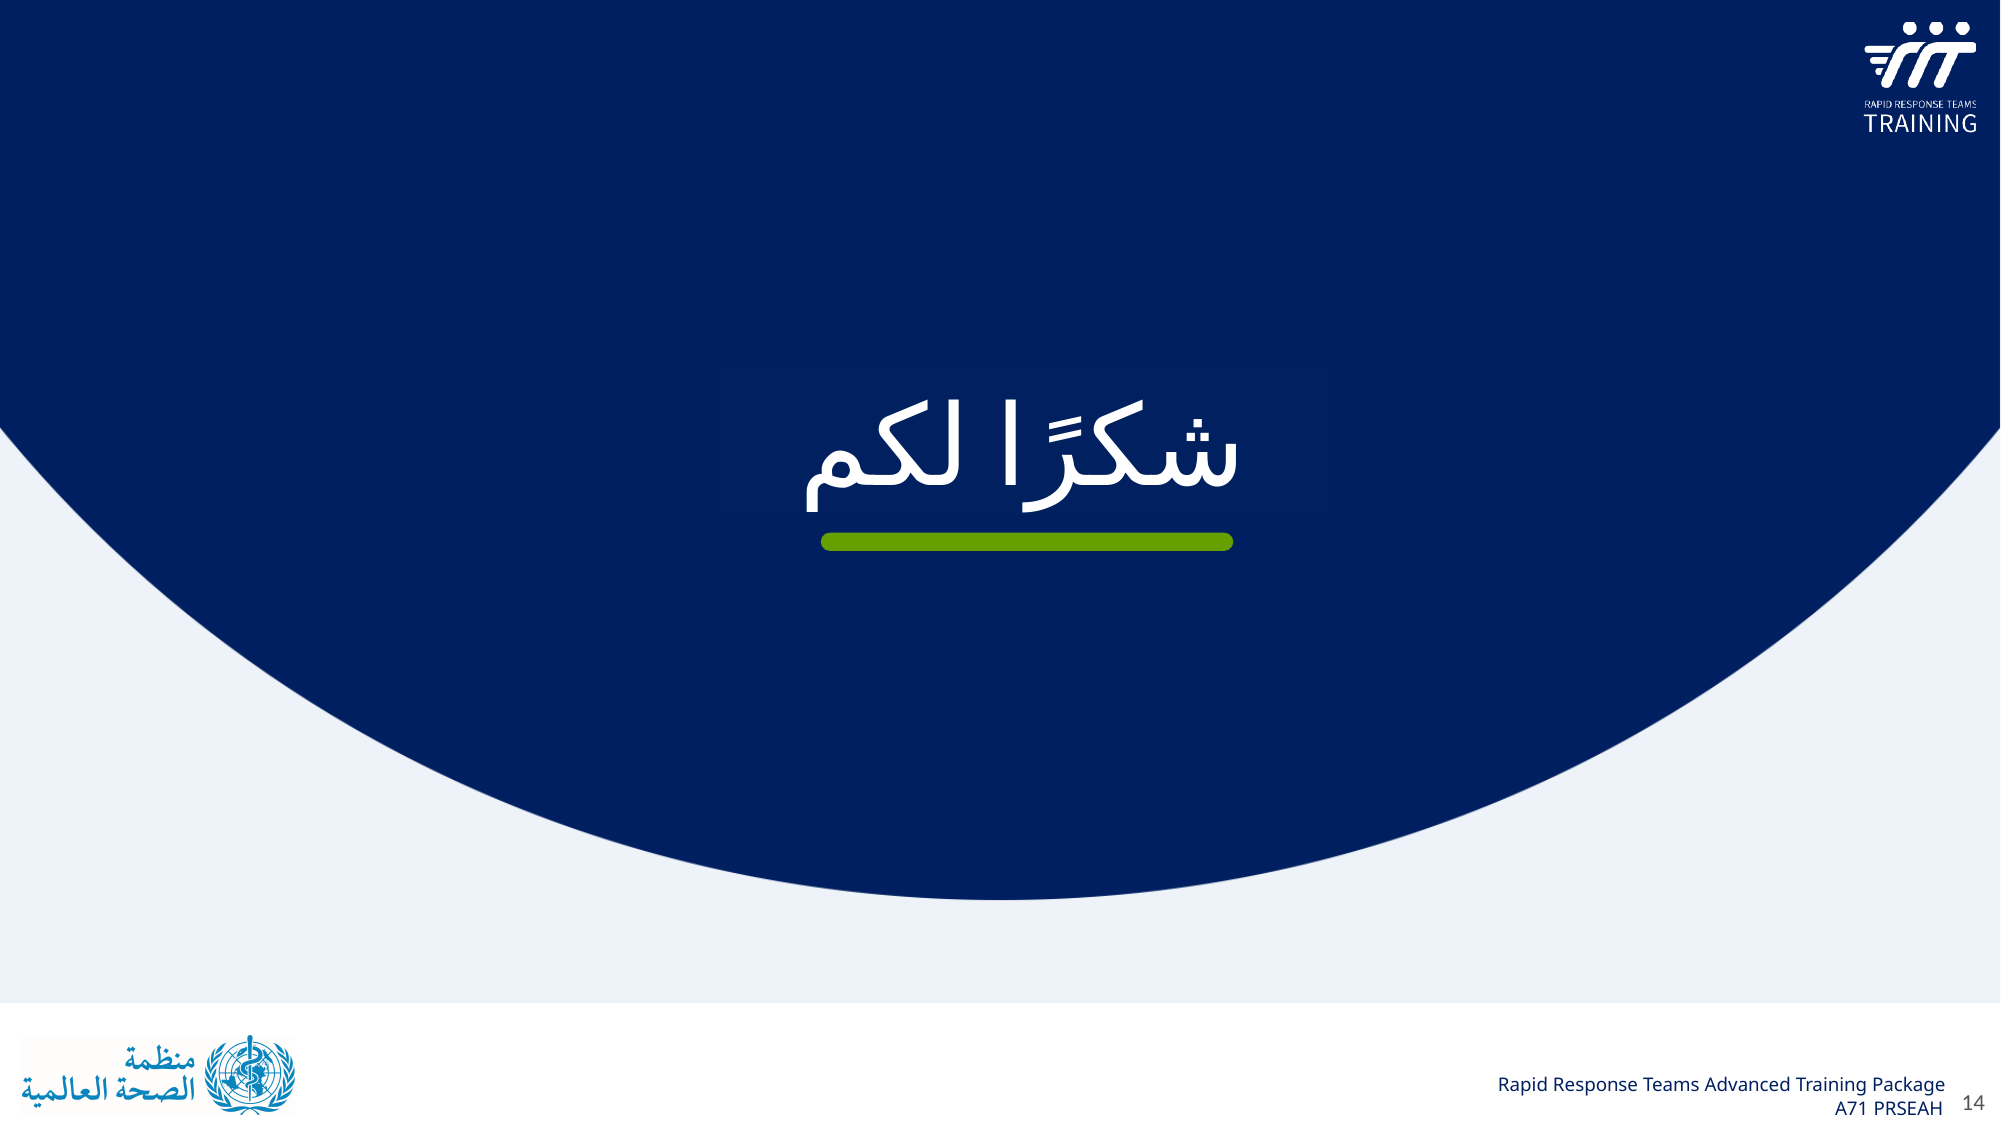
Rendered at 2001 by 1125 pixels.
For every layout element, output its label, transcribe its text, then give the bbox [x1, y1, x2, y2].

picture [22, 1035, 295, 1115]
text_box شكرًا لكم [718, 364, 1327, 515]
picture [252, 1050, 258, 1059]
picture [0, 0, 2001, 1003]
